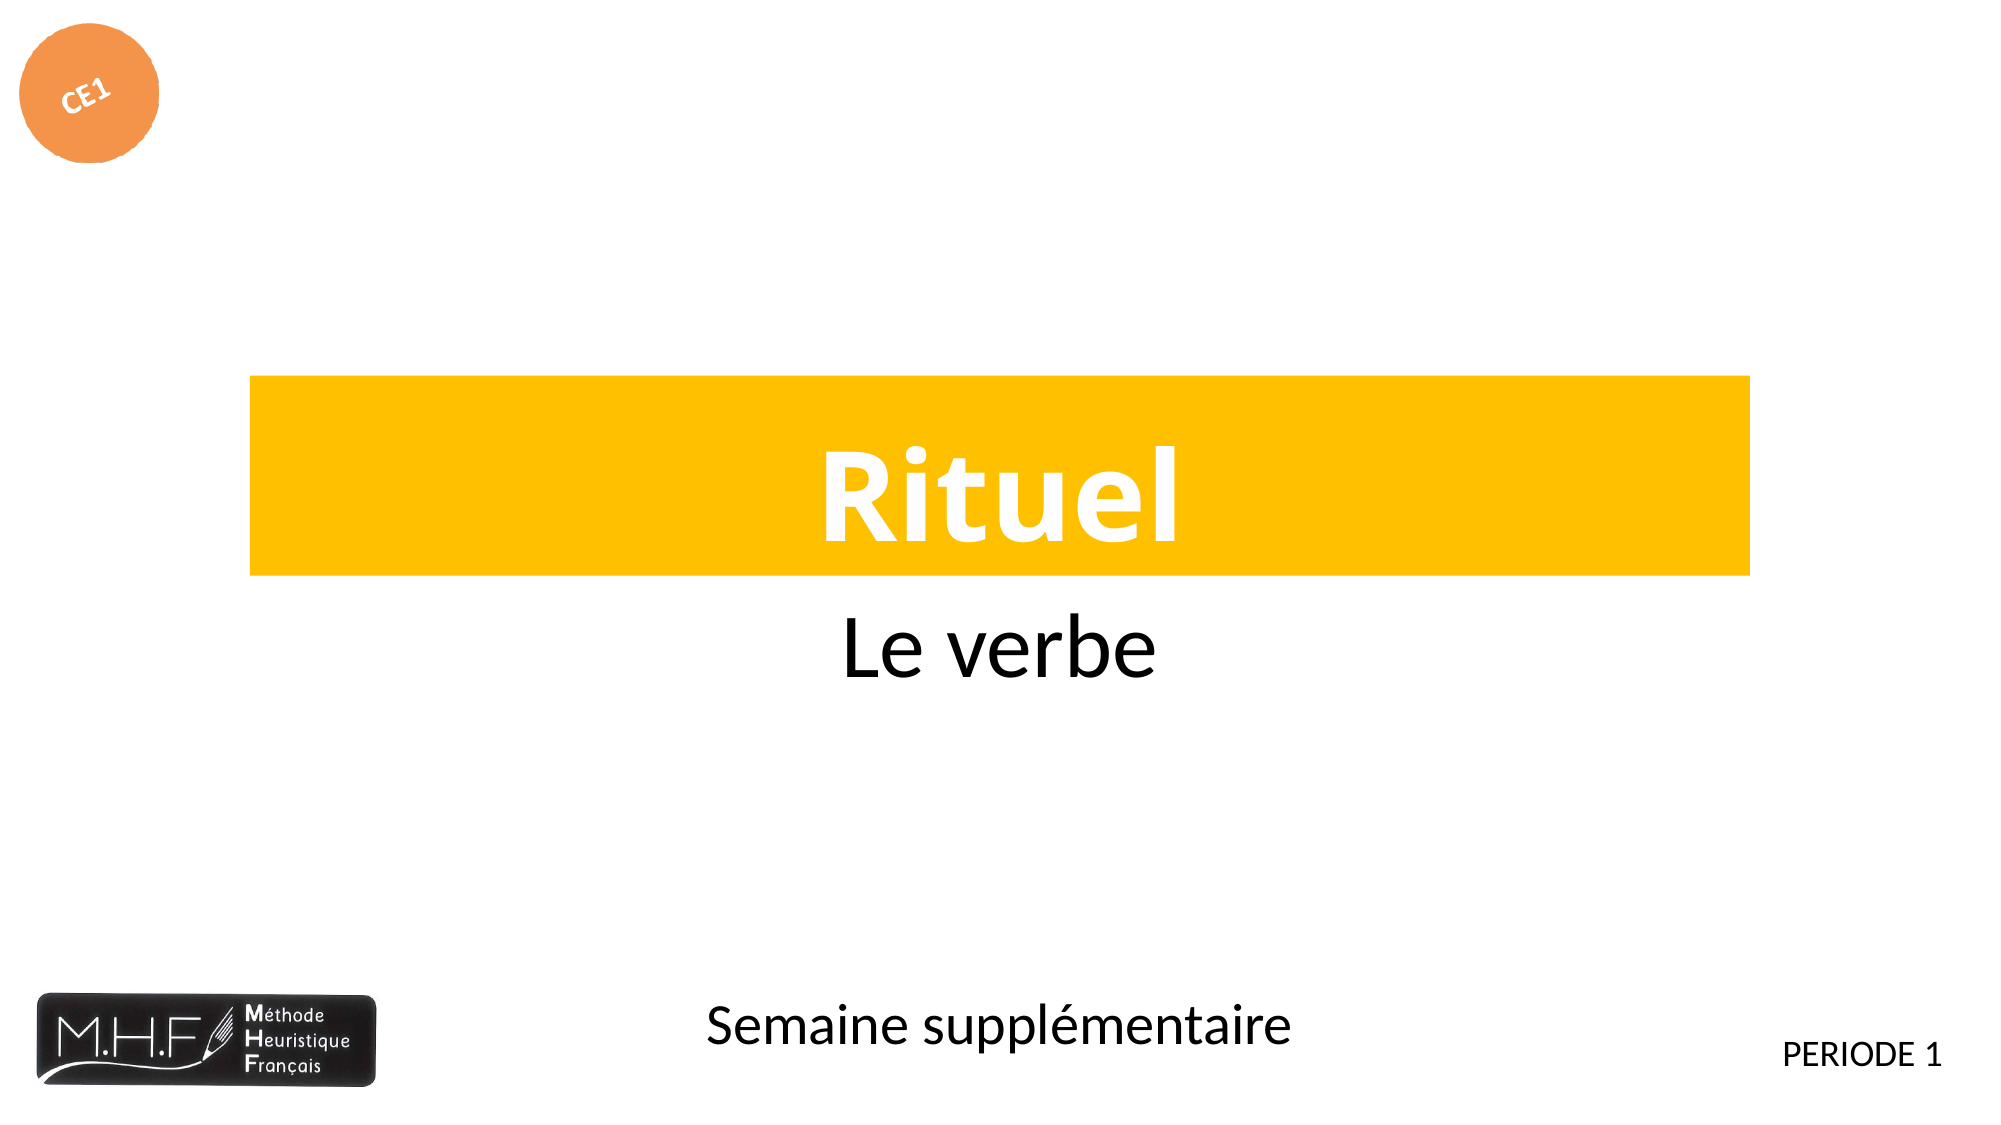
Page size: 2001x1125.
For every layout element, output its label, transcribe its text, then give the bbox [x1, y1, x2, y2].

subtitle Le verbe [249, 590, 1750, 863]
text_box PERIODE 1 [1750, 1021, 1967, 1082]
title Rituel [249, 375, 1750, 576]
picture [19, 23, 159, 163]
picture [33, 990, 379, 1089]
text_box Semaine supplémentaire [249, 987, 1750, 1118]
